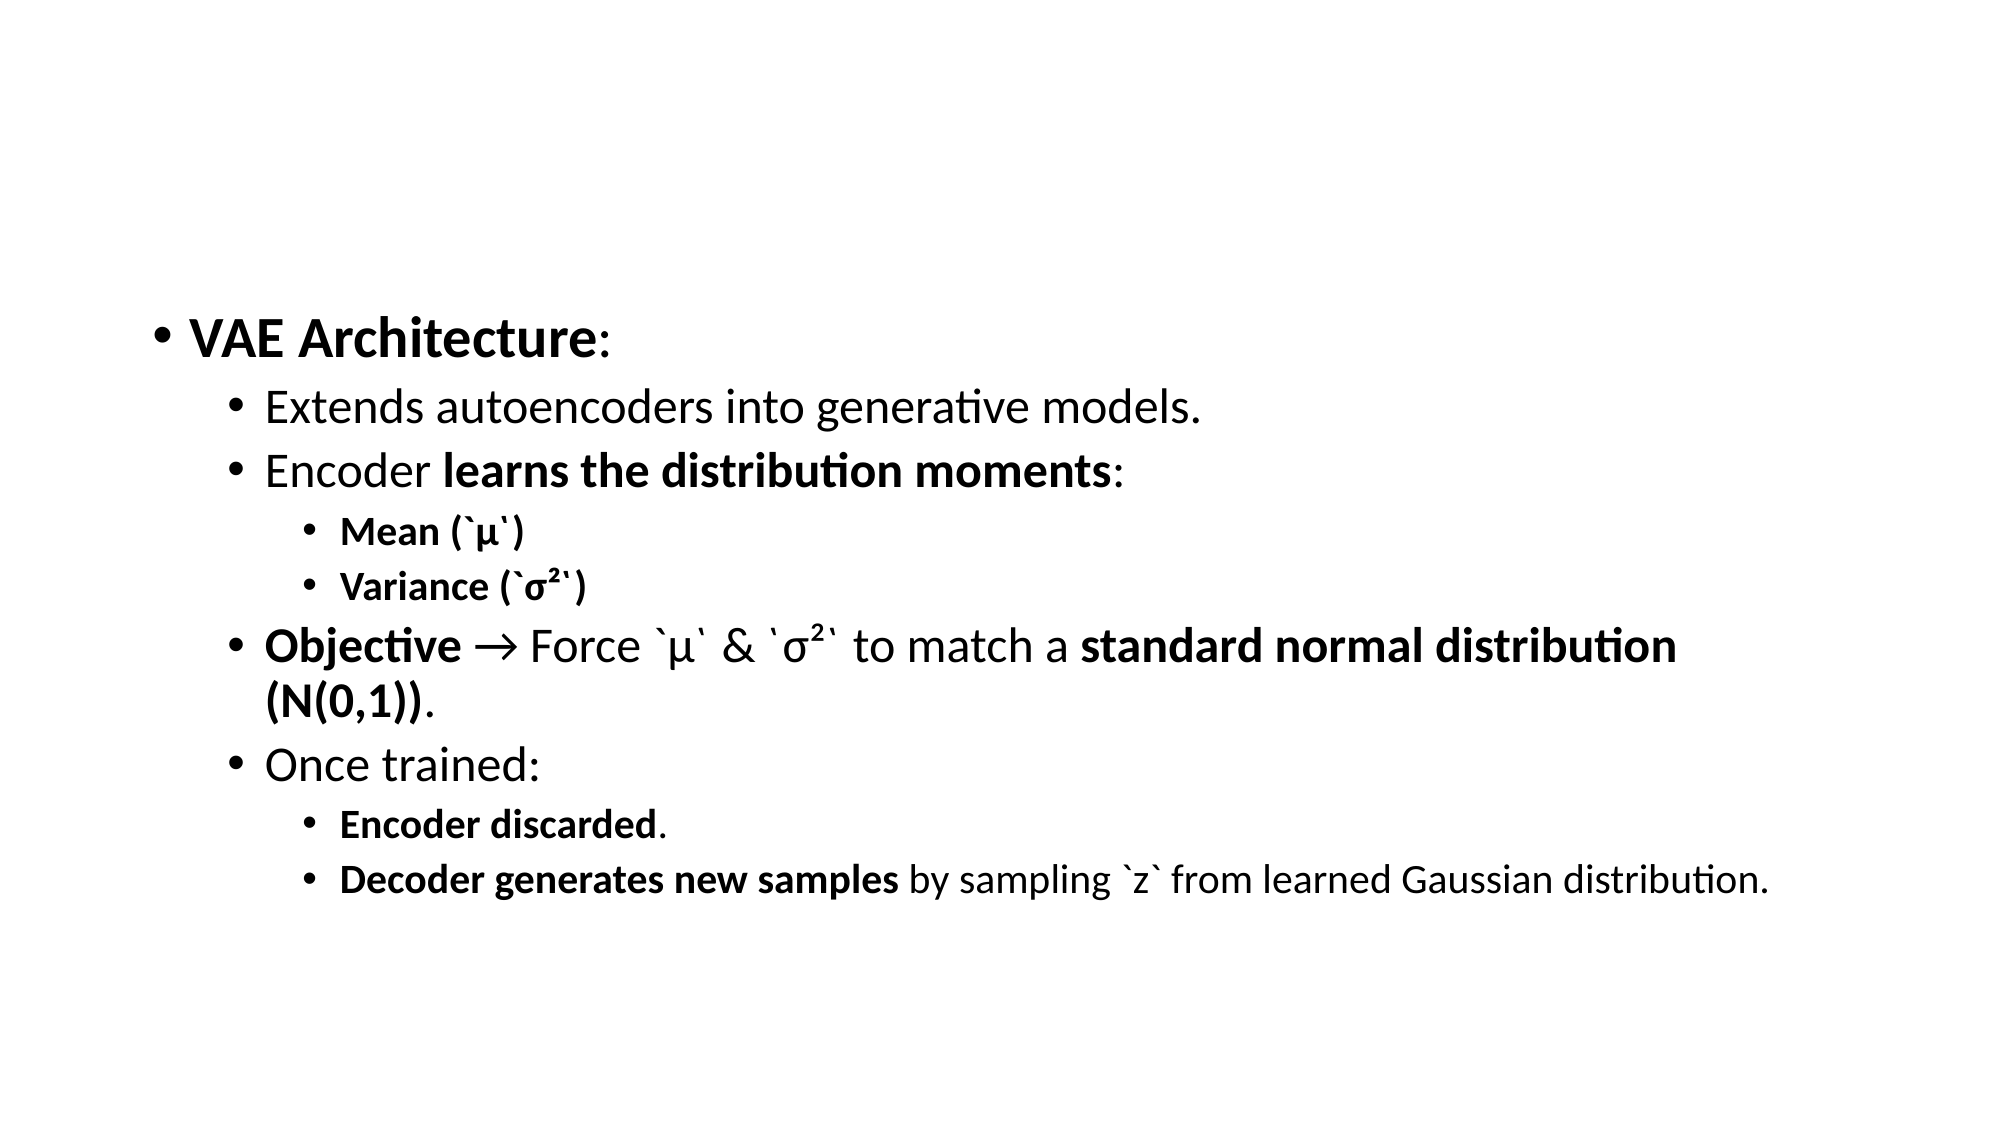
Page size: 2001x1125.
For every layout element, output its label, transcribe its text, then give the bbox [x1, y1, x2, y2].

list VAE Architecture: Extends autoencoders into generative models. Encoder learns the distribution moments: Mean (`μ`) Variance (`σ²`) Objective → Force `μ` & `σ²` to match a standard normal distribution (N(0,1)). Once trained: Encoder discarded. Decoder generates new samples by sampling `z` from learned Gaussian distribution. [137, 299, 1863, 1014]
